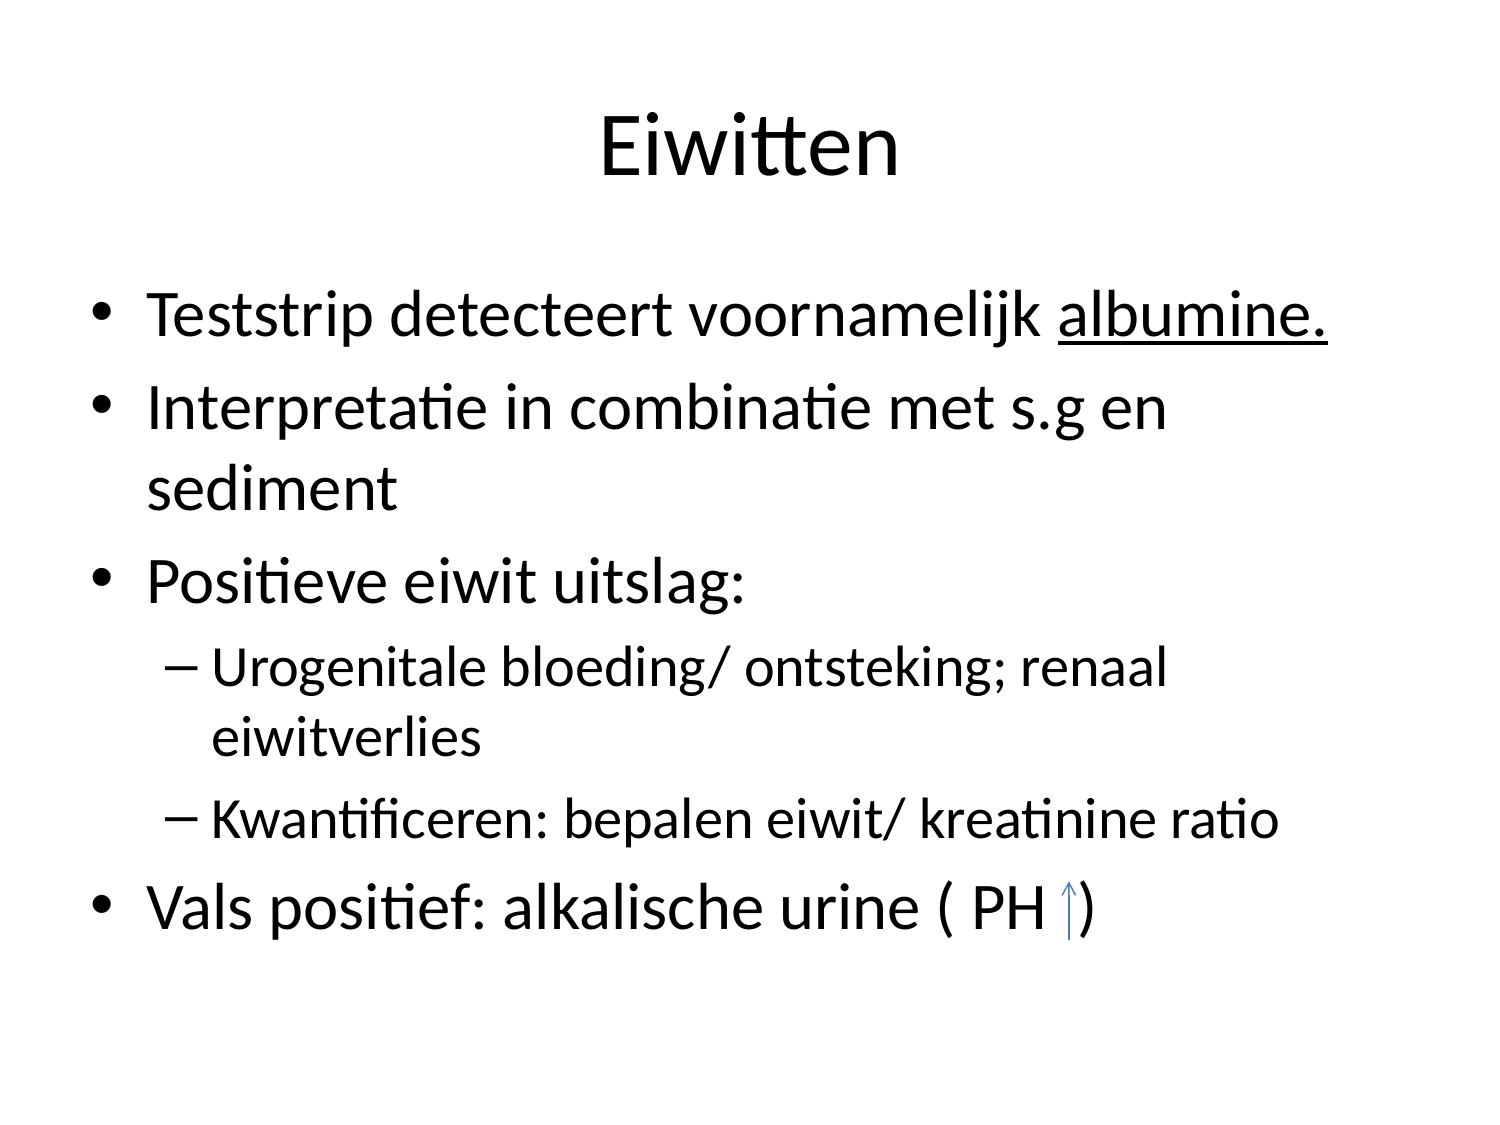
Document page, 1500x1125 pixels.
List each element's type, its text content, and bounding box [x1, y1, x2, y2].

list Teststrip detecteert voornamelijk albumine. Interpretatie in combinatie met s.g en sediment Positieve eiwit uitslag: Urogenitale bloeding/ ontsteking; renaal eiwitverlies Kwantificeren: bepalen eiwit/ kreatinine ratio Vals positief: alkalische urine ( PH ) [75, 262, 1425, 1005]
title Eiwitten [75, 45, 1425, 233]
